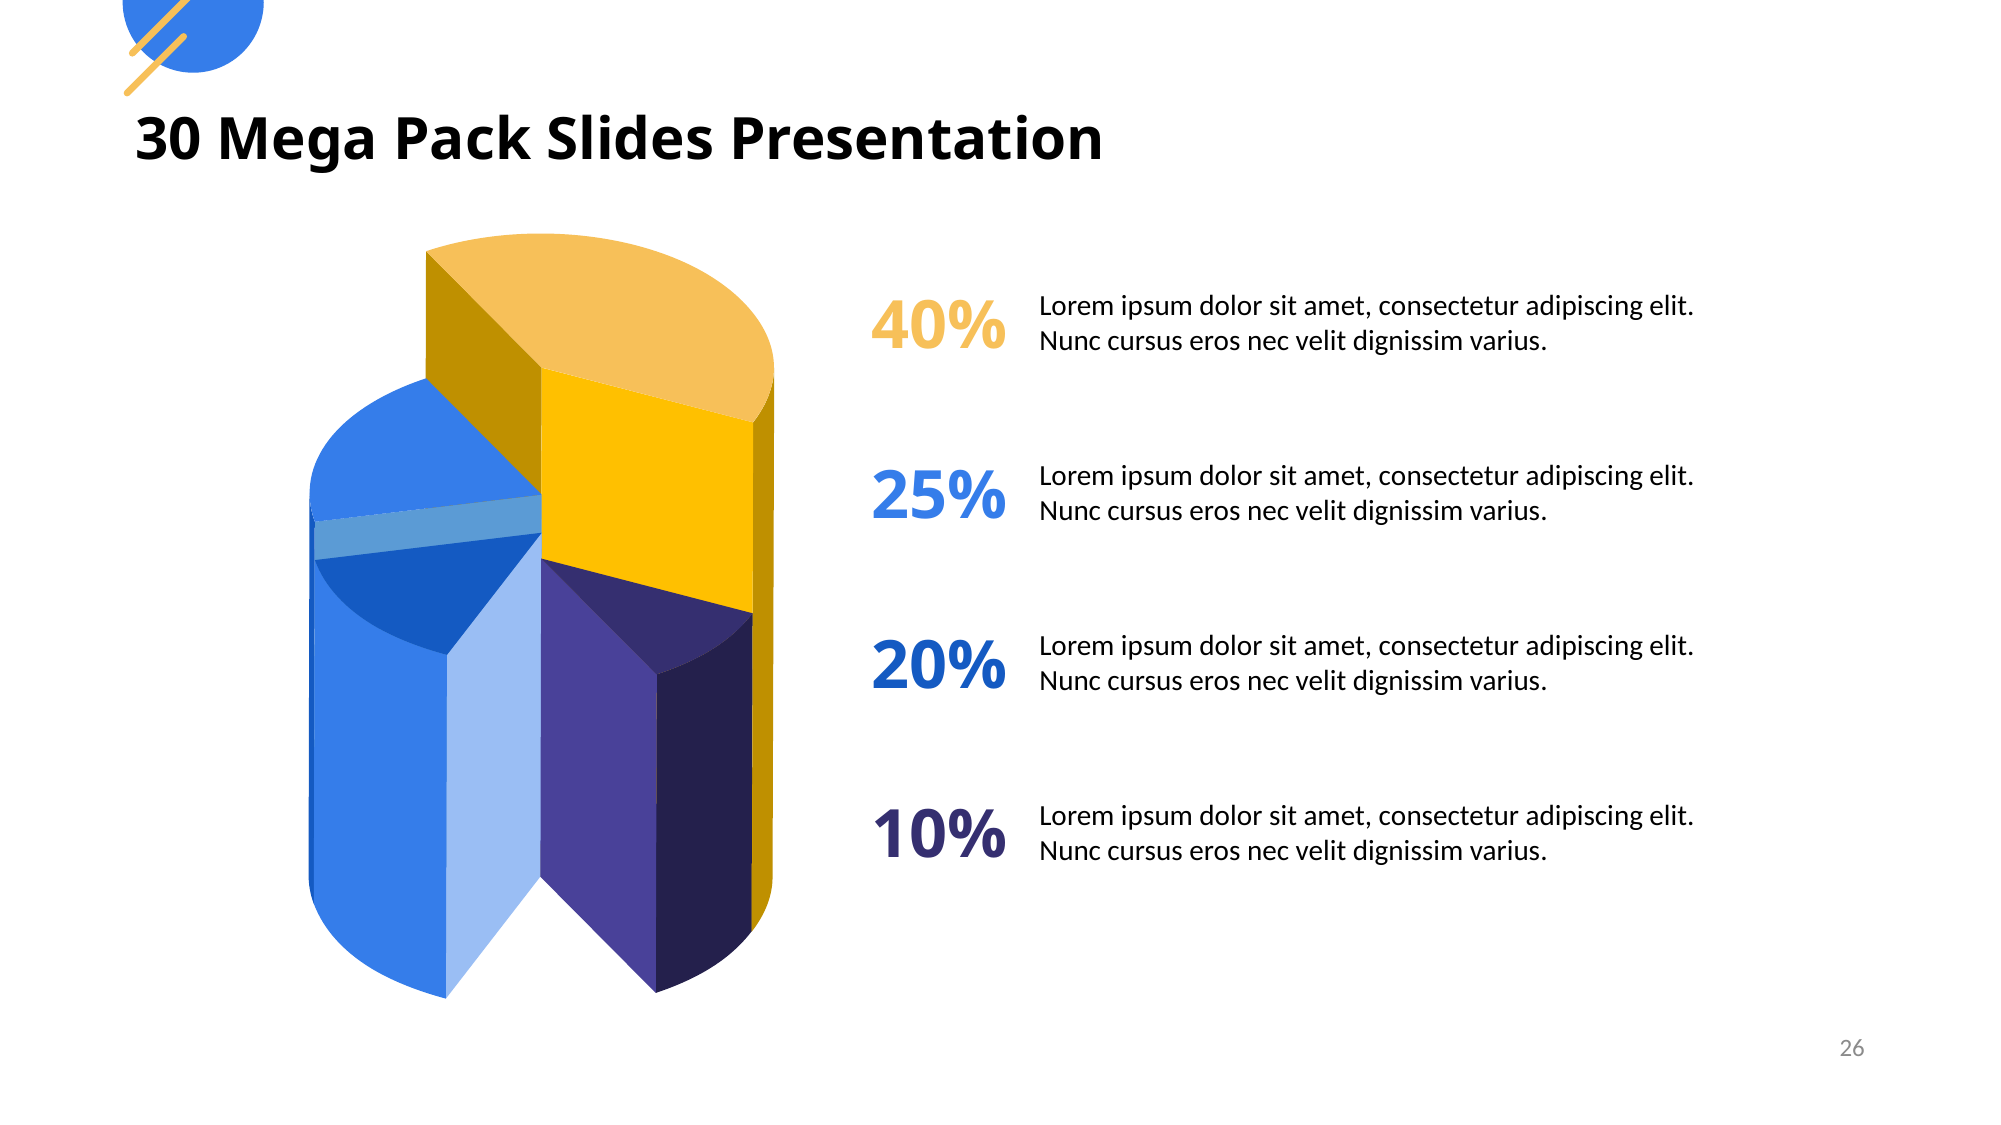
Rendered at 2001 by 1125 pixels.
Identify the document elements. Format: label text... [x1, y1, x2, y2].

text_box Lorem ipsum dolor sit amet, consectetur adipiscing elit. Nunc cursus eros nec velit dignissim varius. [1039, 796, 1707, 867]
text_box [293, 220, 785, 999]
text_box 10% [859, 791, 1020, 872]
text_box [92, 0, 265, 77]
text_box Lorem ipsum dolor sit amet, consectetur adipiscing elit. Nunc cursus eros nec velit dignissim varius. [1039, 456, 1707, 527]
title 30 Mega Pack Slides Presentation [119, 76, 1881, 204]
text_box 20% [859, 621, 1020, 702]
text_box 40% [859, 281, 1020, 362]
text_box 25% [859, 451, 1020, 532]
text_box Lorem ipsum dolor sit amet, consectetur adipiscing elit. Nunc cursus eros nec velit dignissim varius. [1039, 626, 1707, 697]
slide_number 26 [1430, 1016, 1881, 1077]
text_box Lorem ipsum dolor sit amet, consectetur adipiscing elit. Nunc cursus eros nec velit dignissim varius. [1039, 286, 1707, 357]
